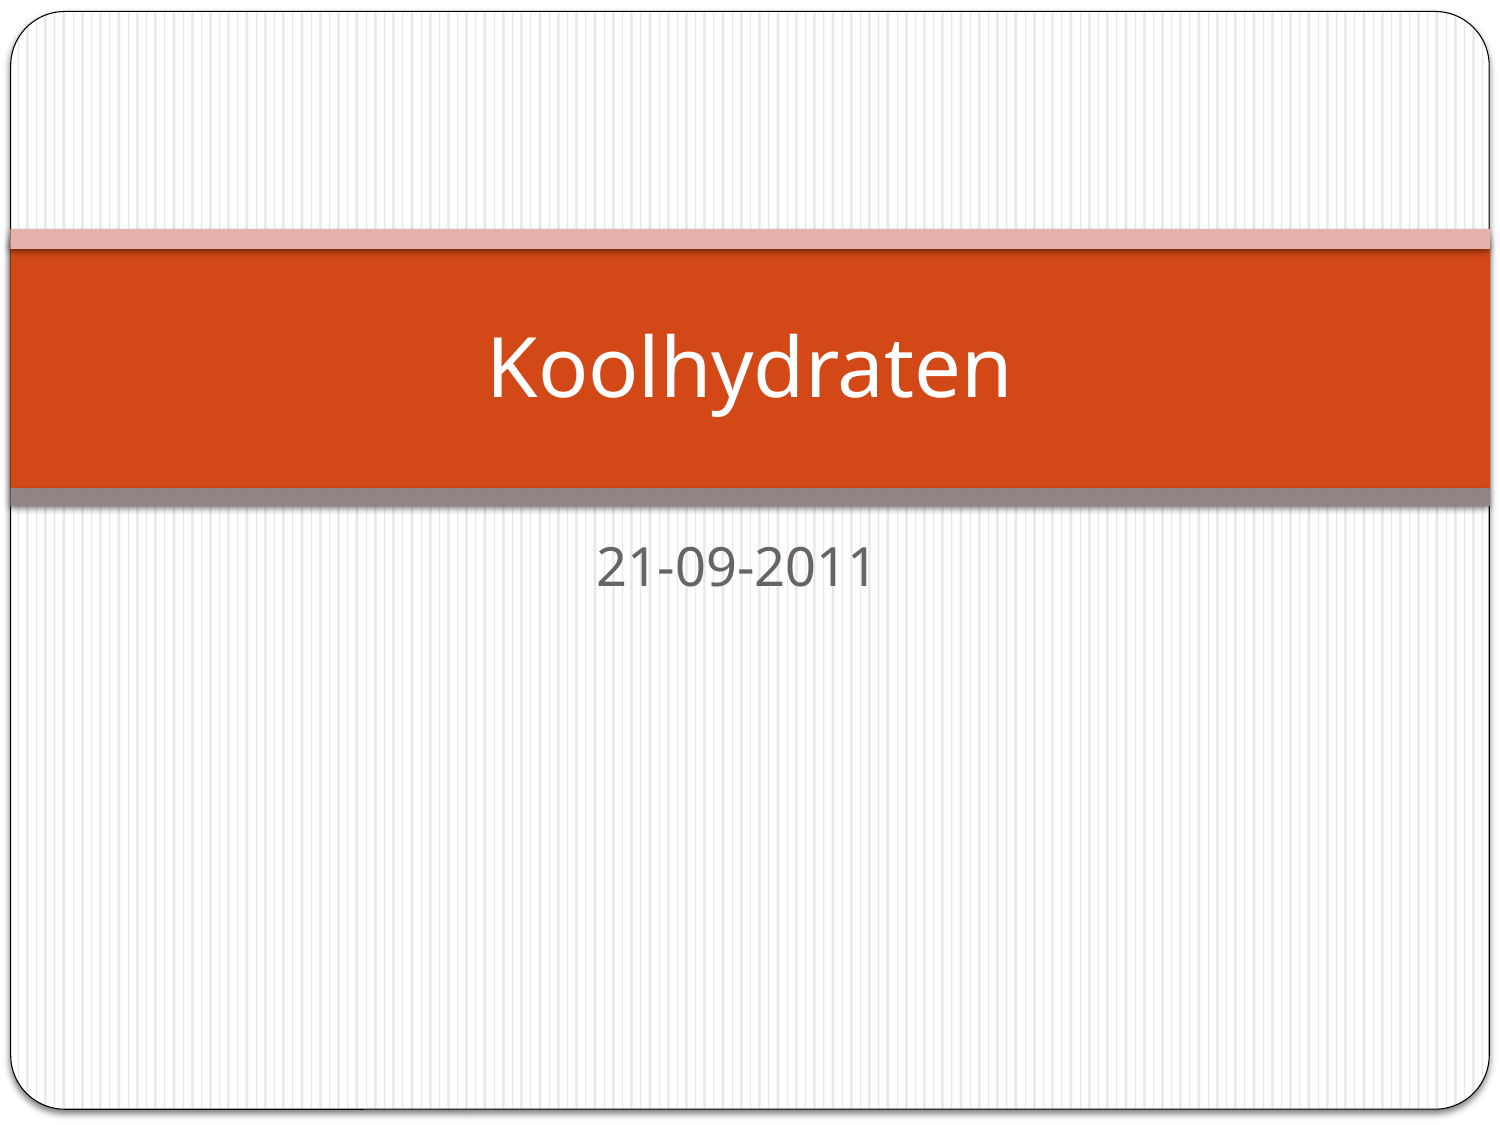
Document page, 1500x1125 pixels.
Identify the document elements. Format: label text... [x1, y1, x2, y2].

subtitle 21-09-2011 [212, 525, 1263, 788]
title Koolhydraten [75, 247, 1425, 489]
